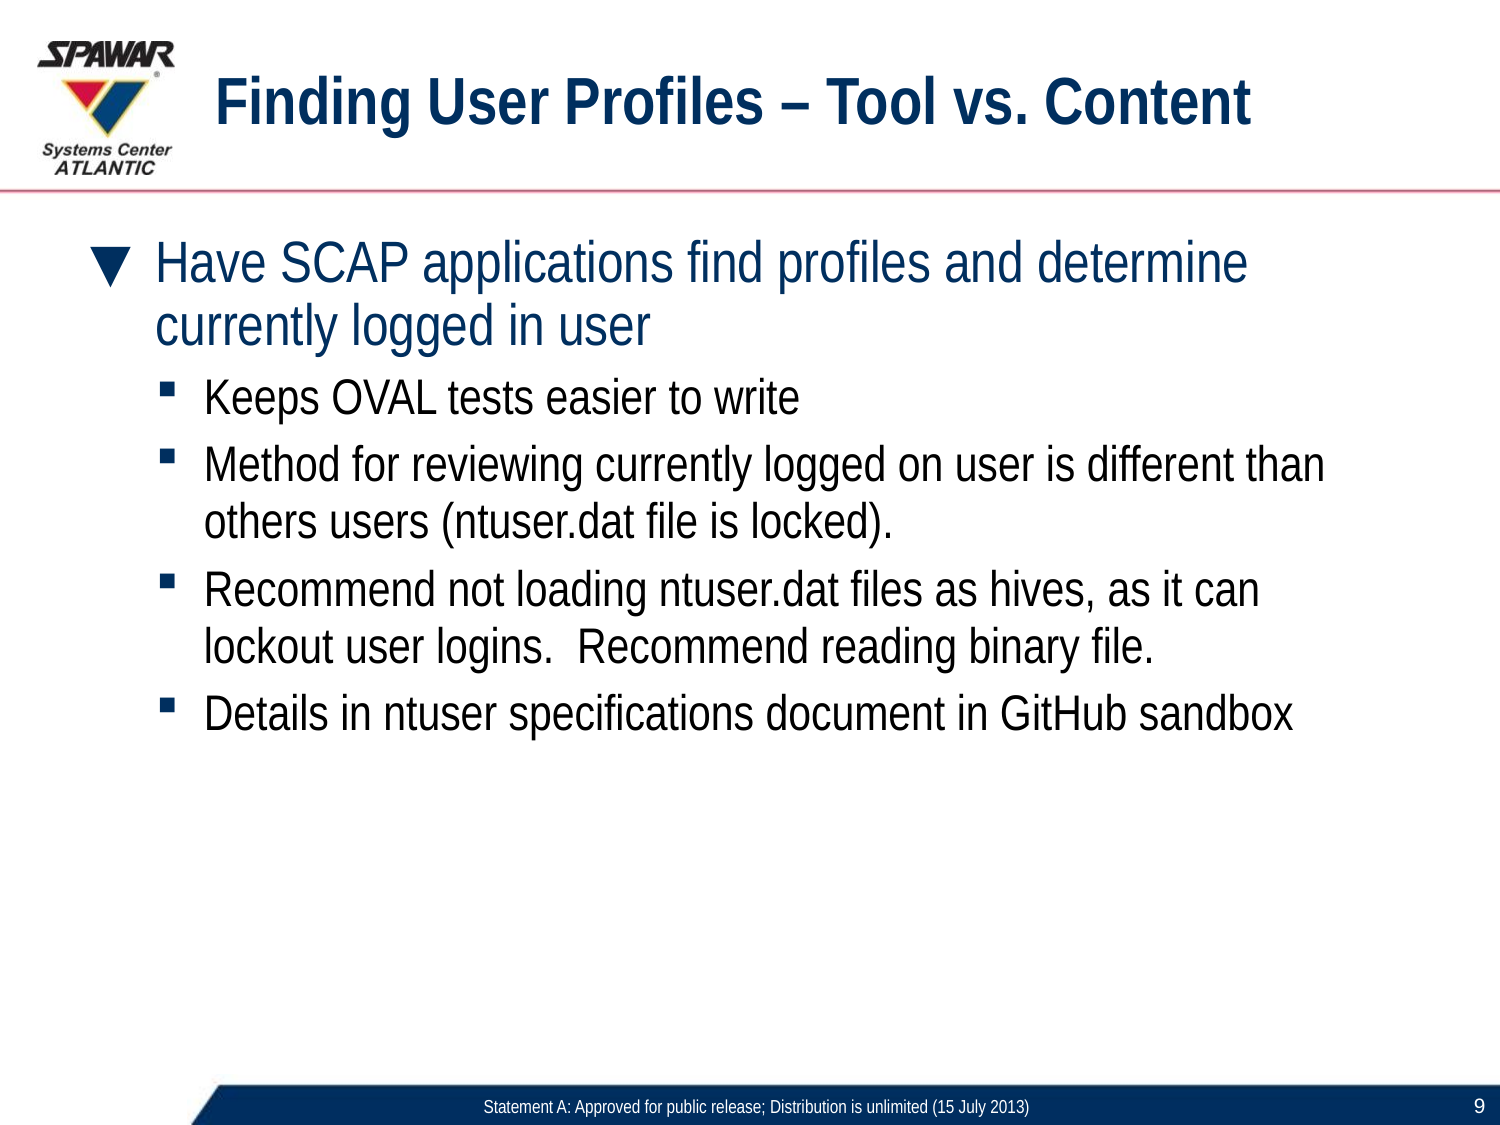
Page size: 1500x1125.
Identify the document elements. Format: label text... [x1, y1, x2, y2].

picture [187, 1074, 1500, 1125]
list Have SCAP applications find profiles and determine currently logged in user Keeps OVAL tests easier to write Method for reviewing currently logged on user is different than others users (ntuser.dat file is locked). Recommend not loading ntuser.dat files as hives, as it can lockout user logins. Recommend reading binary file. Details in ntuser specifications document in GitHub sandbox [74, 224, 1401, 1001]
title Finding User Profiles – Tool vs. Content [199, 32, 1426, 176]
picture [37, 41, 175, 175]
picture [0, 187, 1500, 200]
